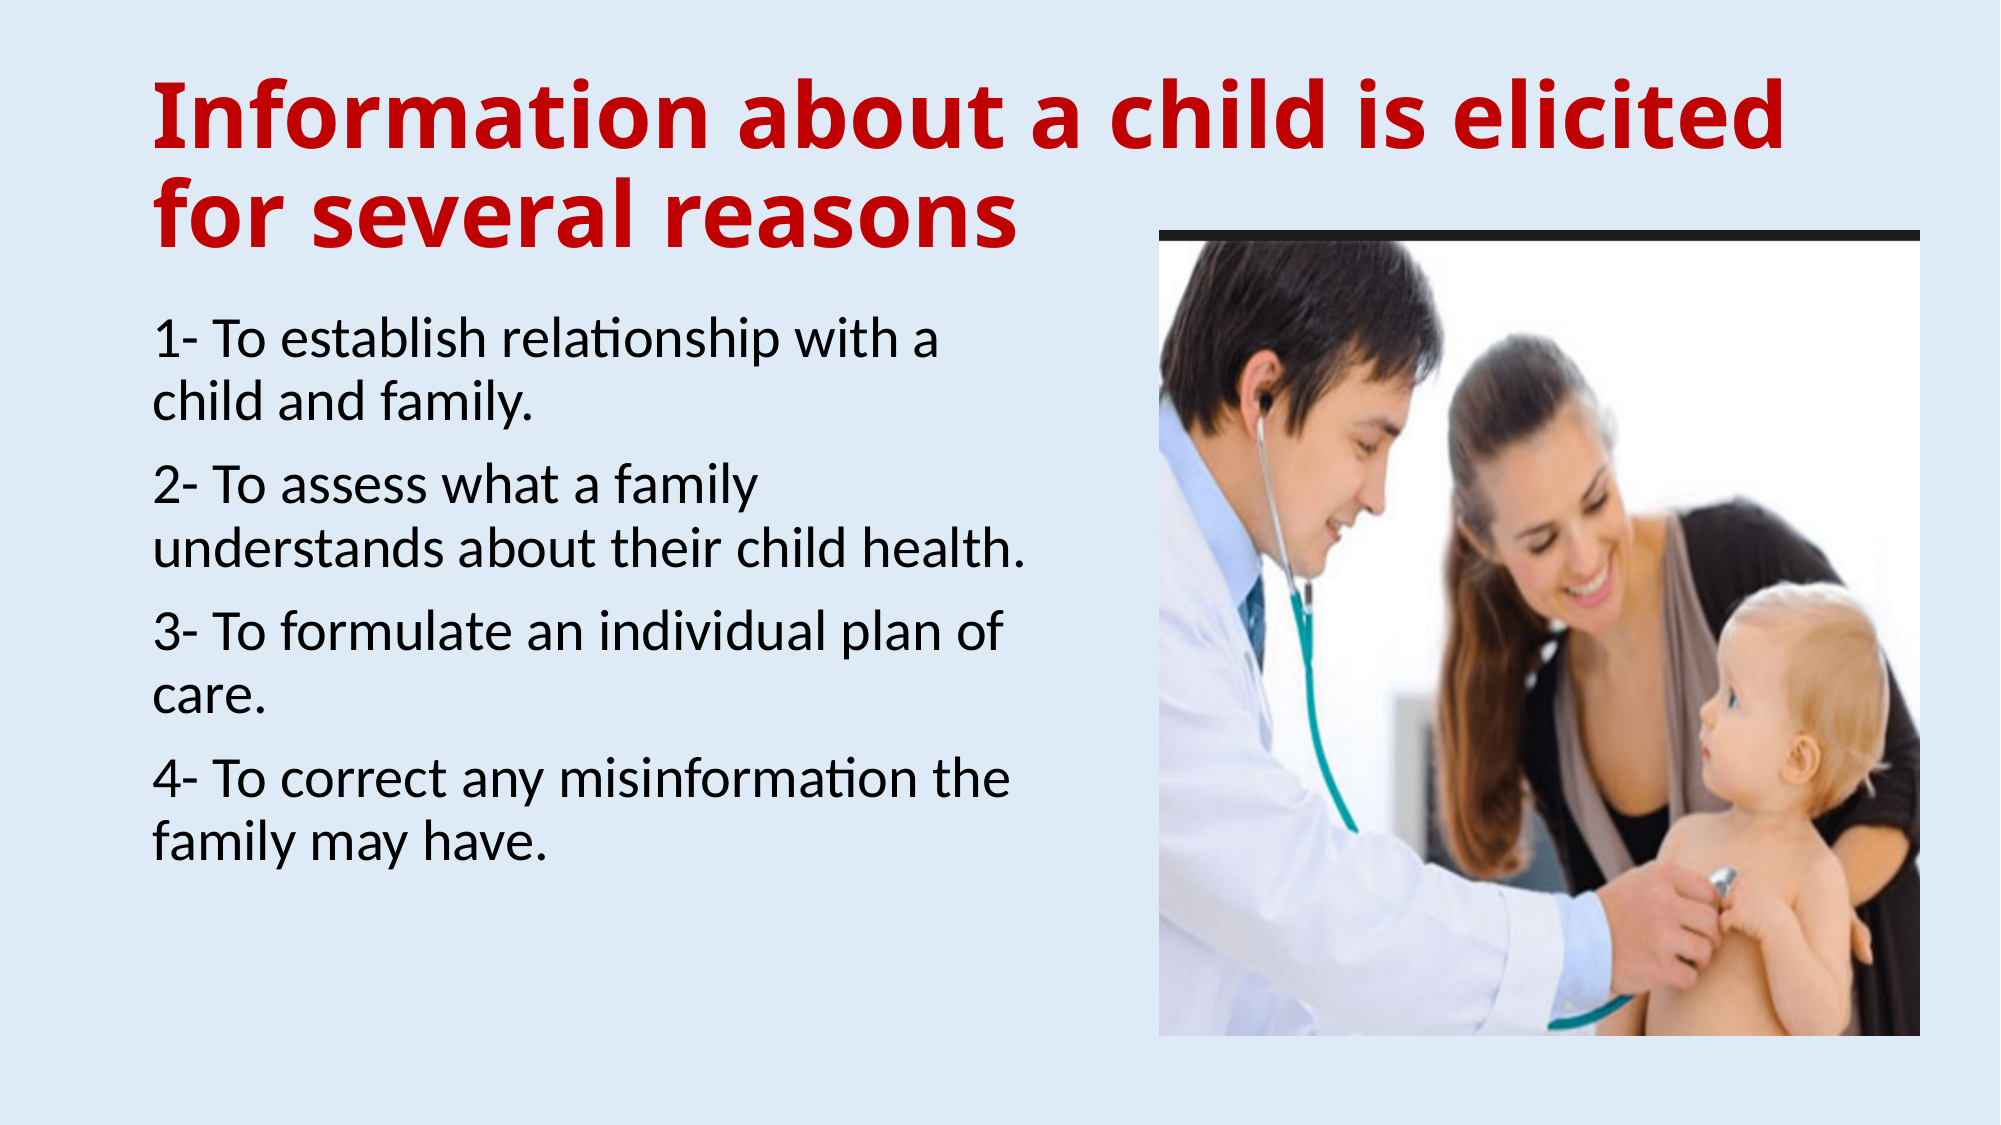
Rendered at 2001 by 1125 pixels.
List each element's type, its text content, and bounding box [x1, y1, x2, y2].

picture [1159, 230, 1920, 1036]
title Information about a child is elicited for several reasons [137, 59, 1863, 278]
list 1- To establish relationship with a child and family. 2- To assess what a family understands about their child health. 3- To formulate an individual plan of care. 4- To correct any misinformation the family may have. [137, 299, 1079, 1014]
